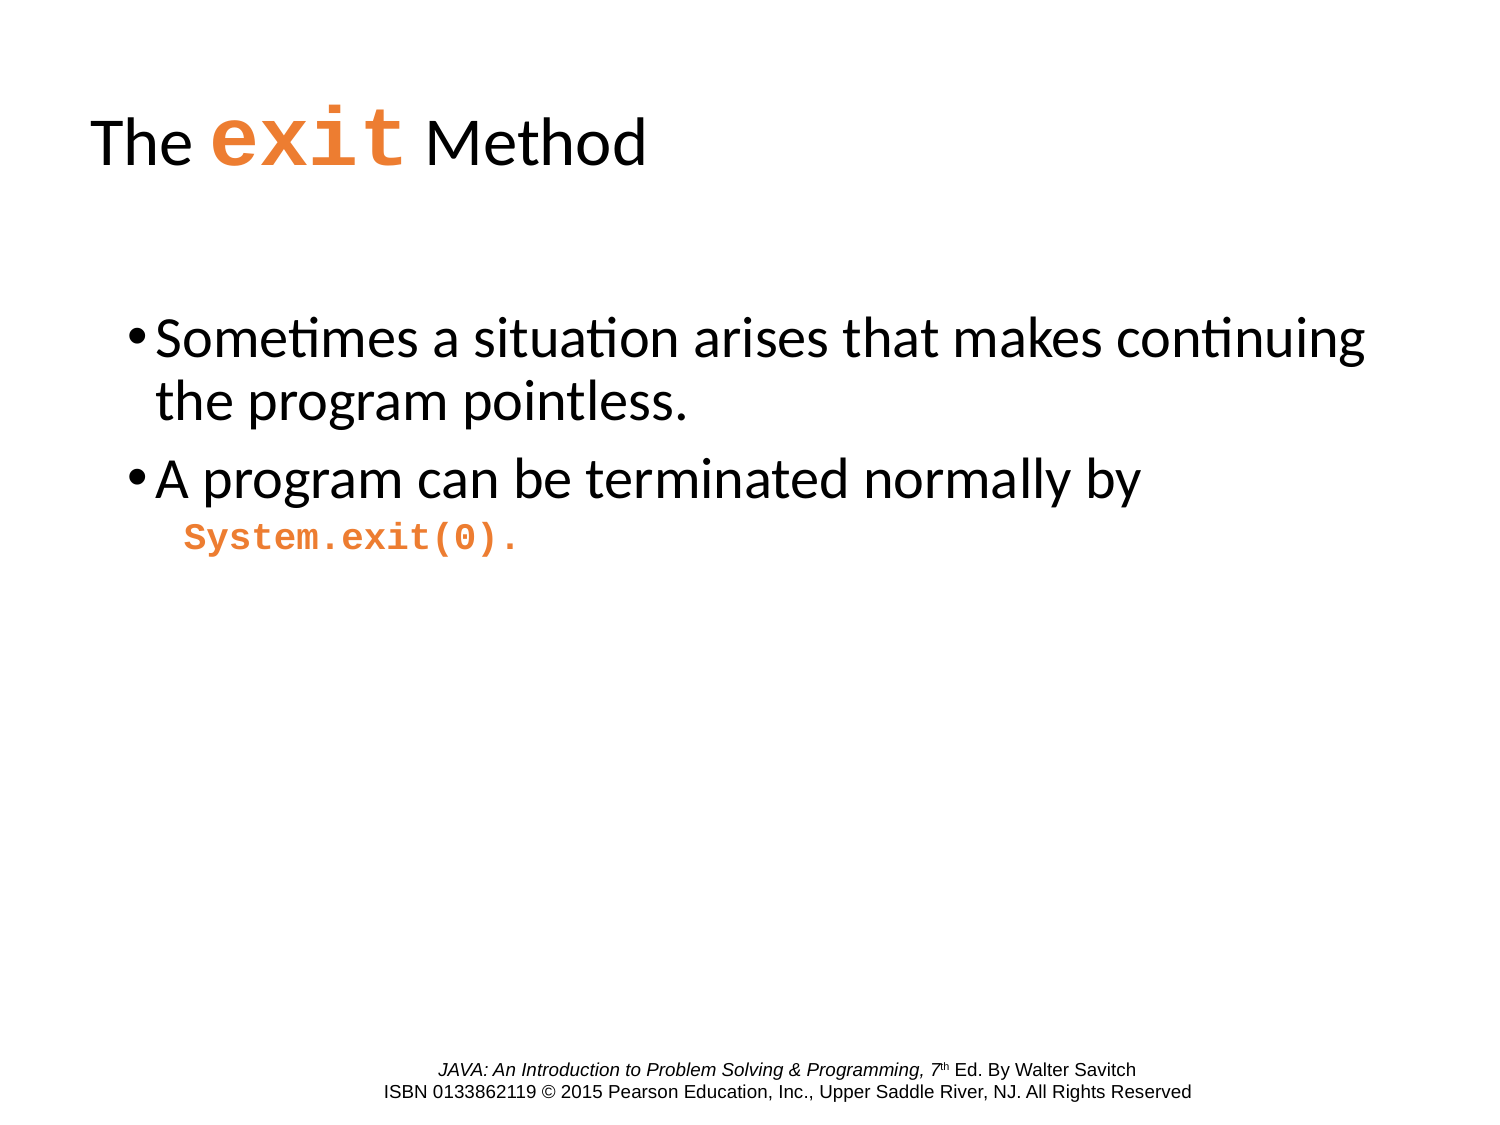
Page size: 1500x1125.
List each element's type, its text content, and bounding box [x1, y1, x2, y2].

title The exit Method [75, 76, 1425, 202]
list Sometimes a situation arises that makes continuing the program pointless. A program can be terminated normally by System.exit(0). [112, 299, 1388, 626]
